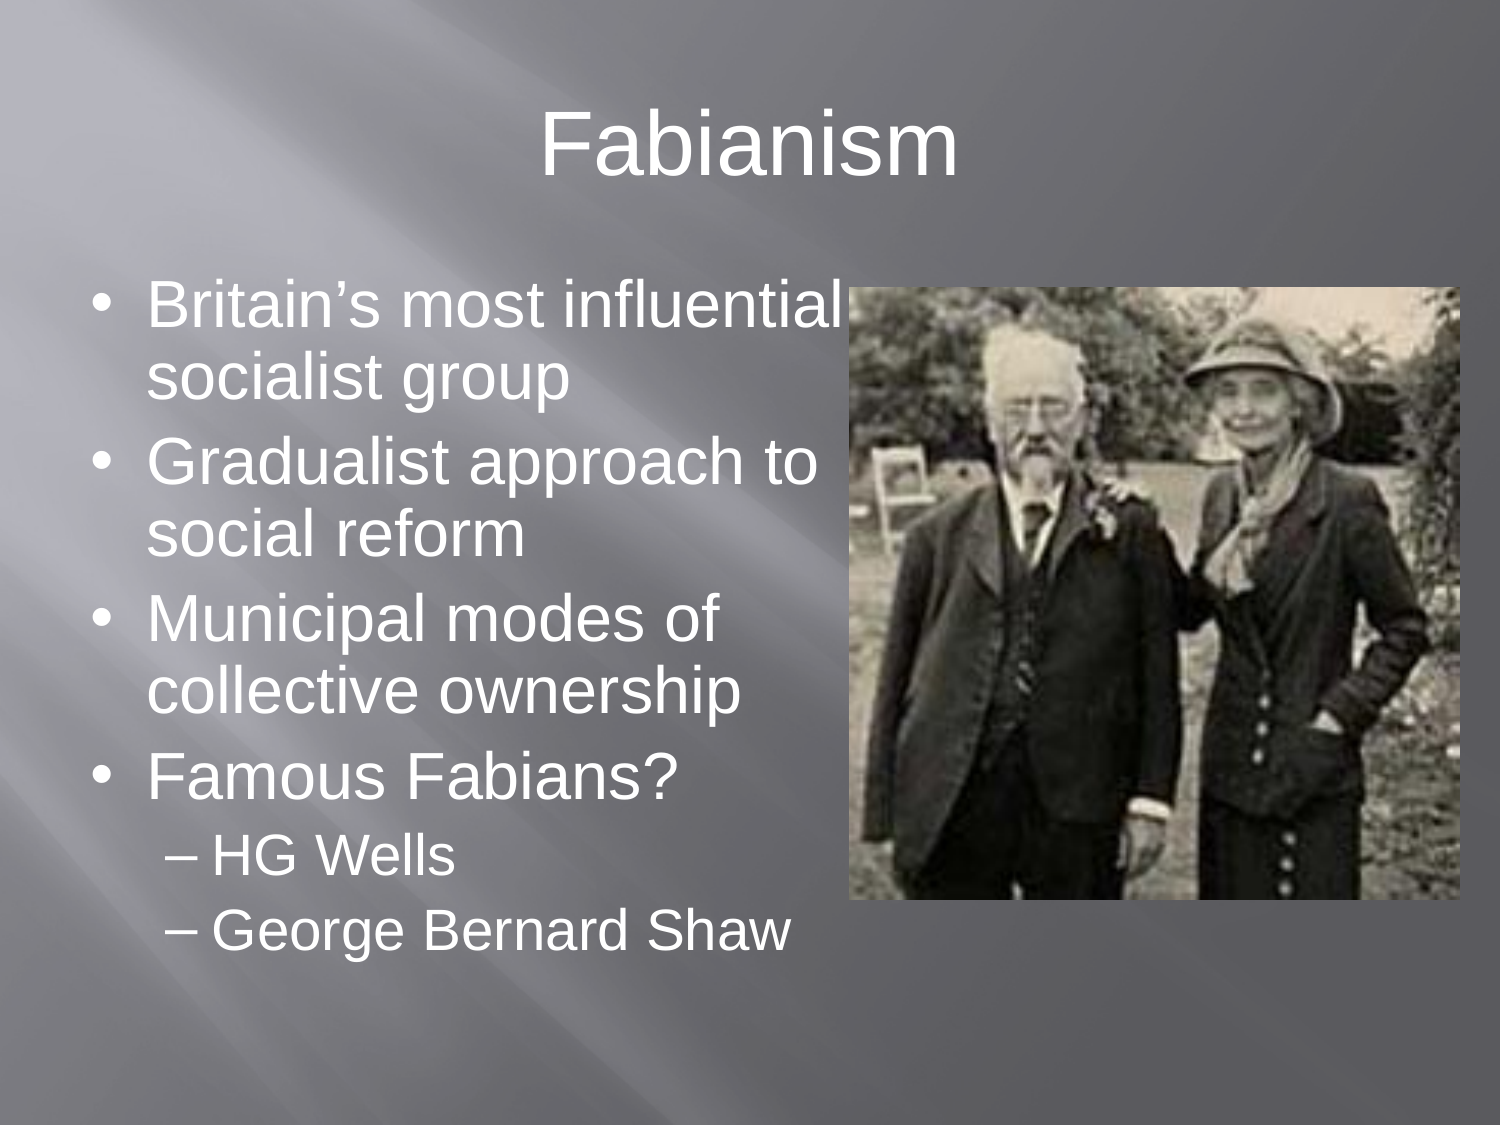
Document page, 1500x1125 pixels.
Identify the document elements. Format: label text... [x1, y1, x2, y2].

picture [849, 287, 1460, 900]
text_box Fabianism [74, 45, 1425, 233]
text_box Britain’s most influential socialist group Gradualist approach to social reform Municipal modes of collective ownership Famous Fabians? HG Wells George Bernard Shaw [74, 262, 888, 1005]
